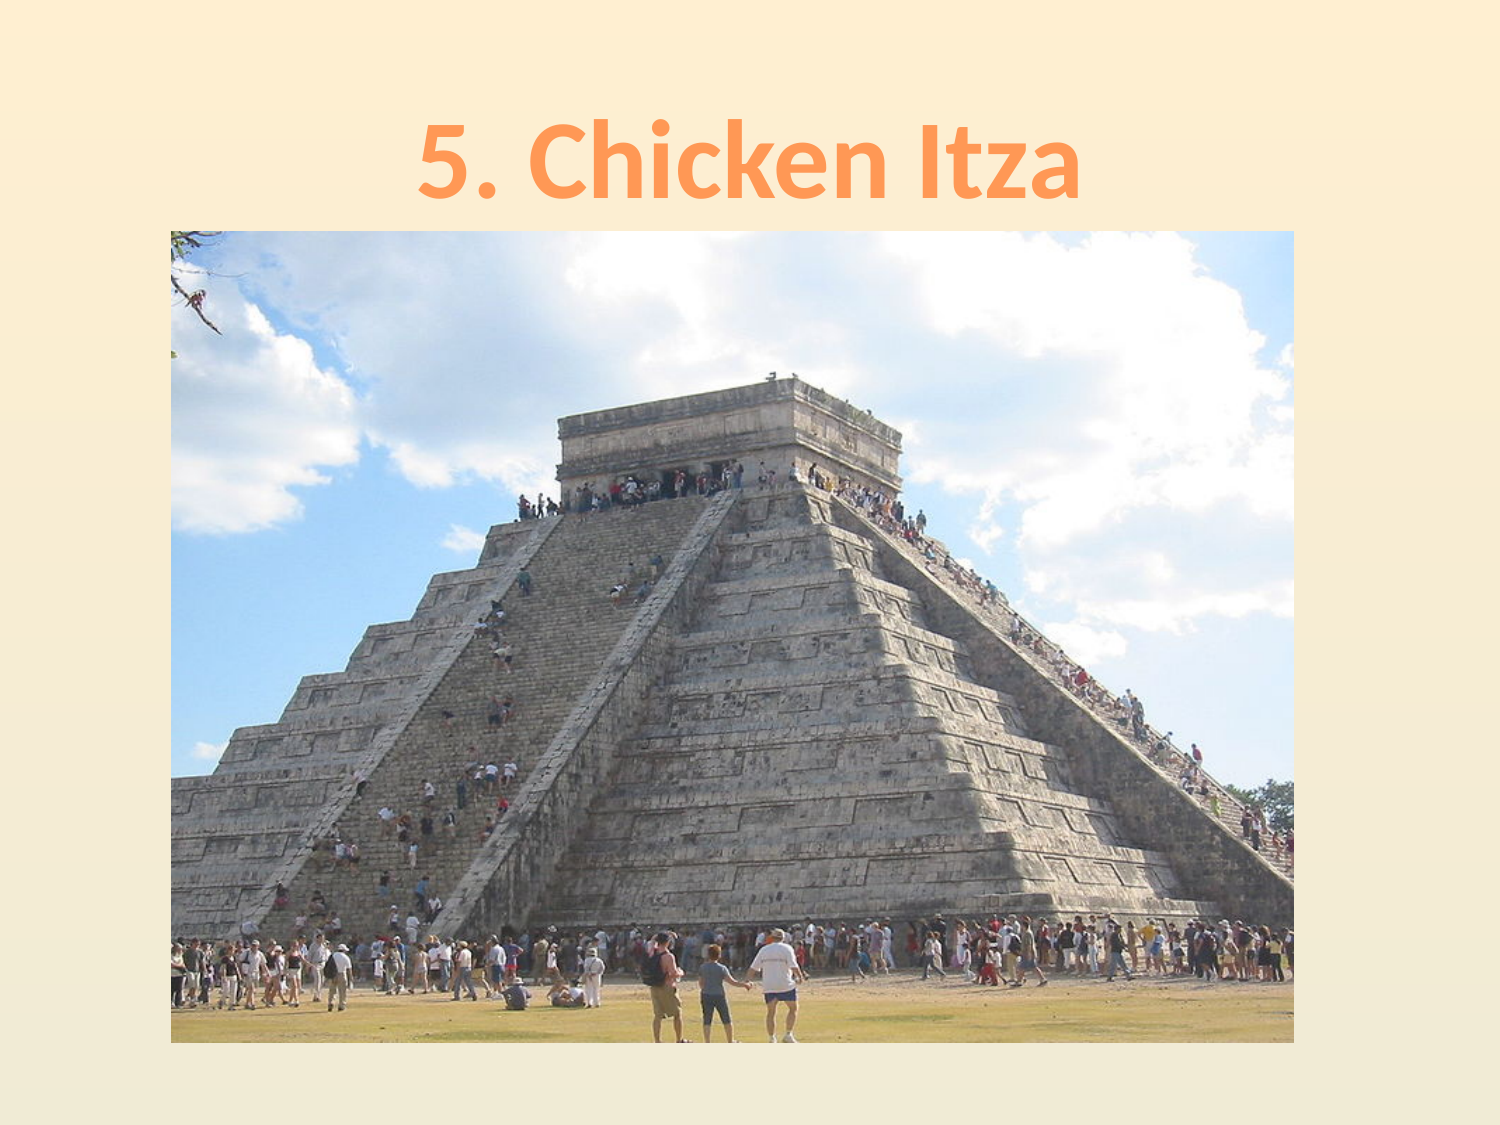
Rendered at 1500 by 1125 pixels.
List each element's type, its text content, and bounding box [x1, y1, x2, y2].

text_box 5. Chicken Itza [397, 78, 1103, 229]
picture [170, 231, 1294, 1043]
